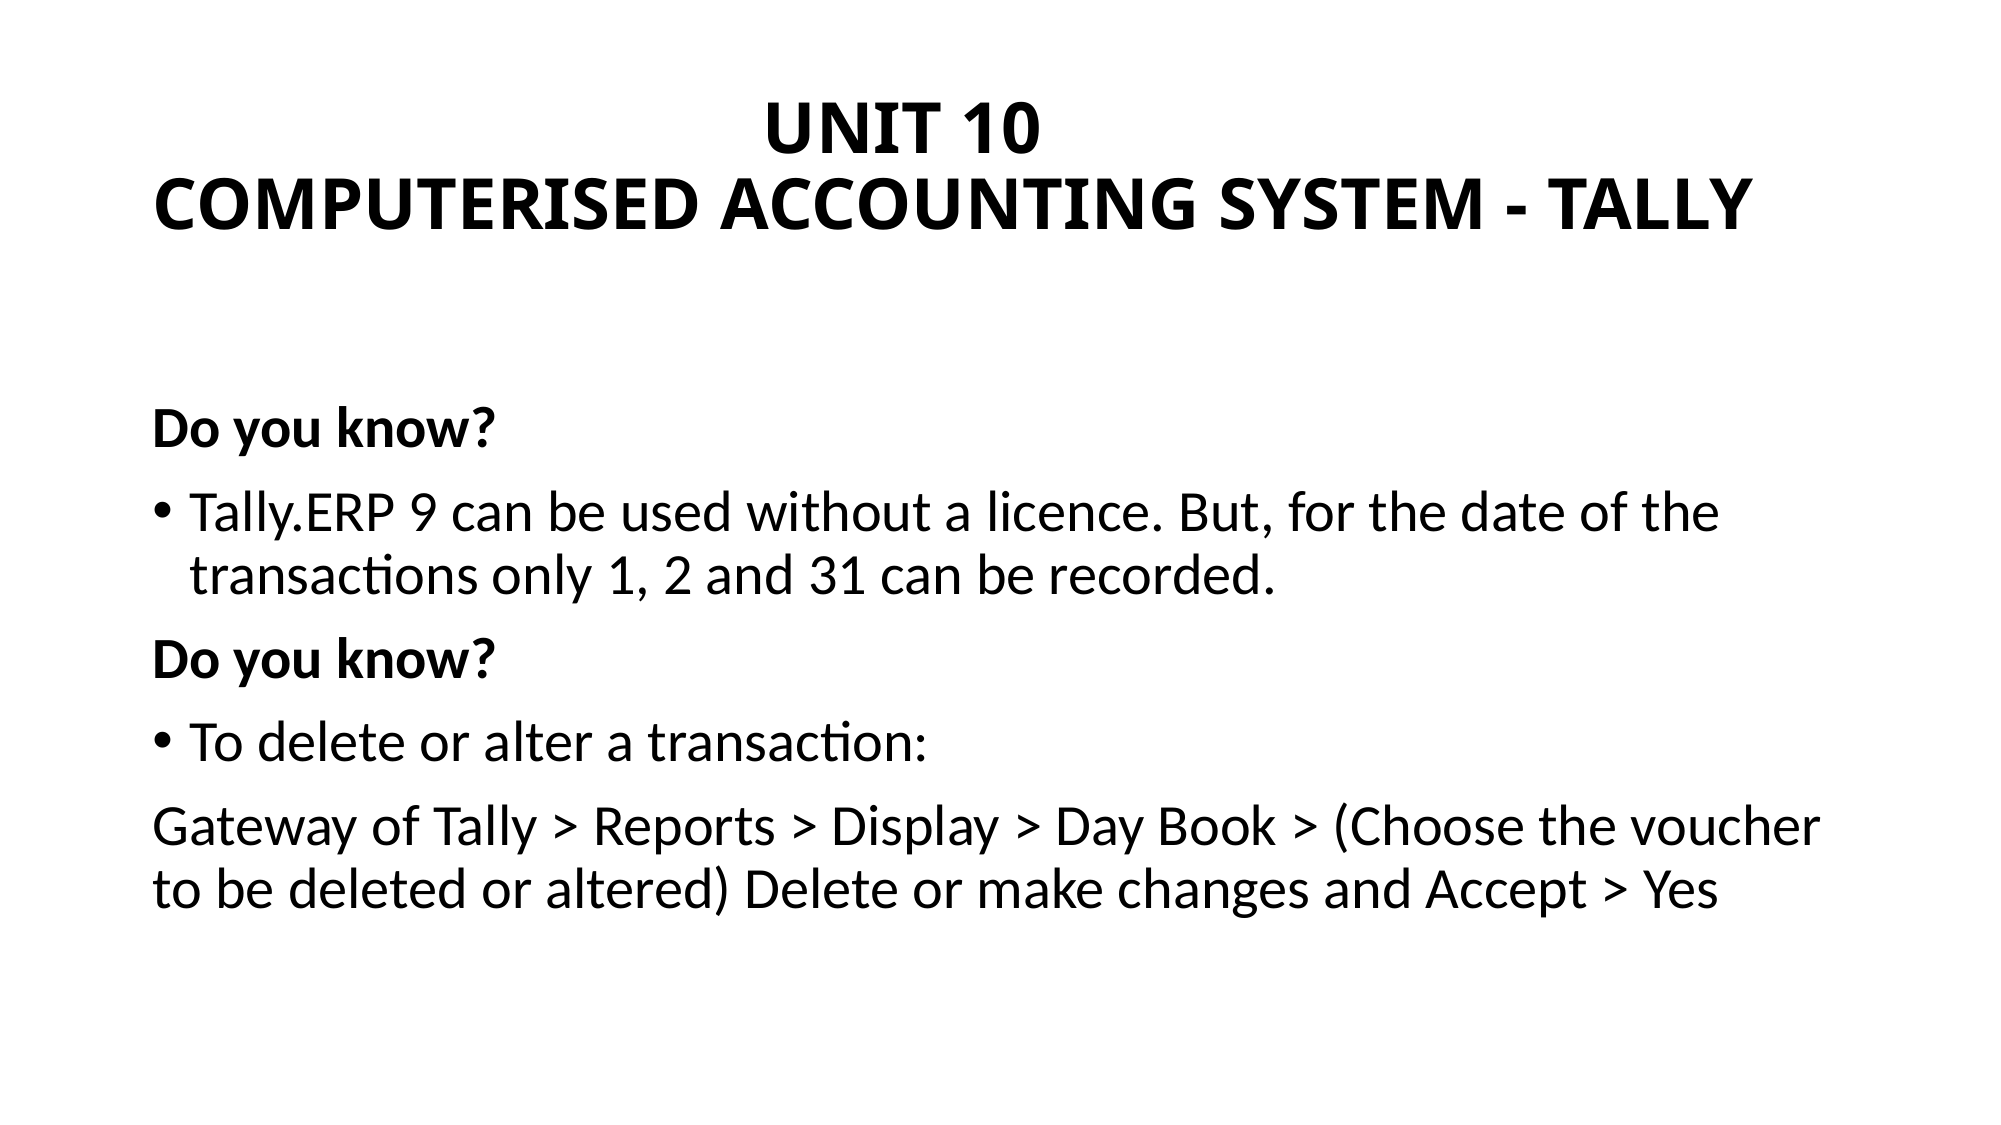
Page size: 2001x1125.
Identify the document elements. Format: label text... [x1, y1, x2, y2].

title UNIT 10 COMPUTERISED ACCOUNTING SYSTEM - TALLY [137, 59, 1863, 278]
list Do you know? Tally.ERP 9 can be used without a licence. But, for the date of the transactions only 1, 2 and 31 can be recorded. Do you know? To delete or alter a transaction: Gateway of Tally > Reports > Display > Day Book > (Choose the voucher to be deleted or altered) Delete or make changes and Accept > Yes [137, 299, 1863, 1014]
